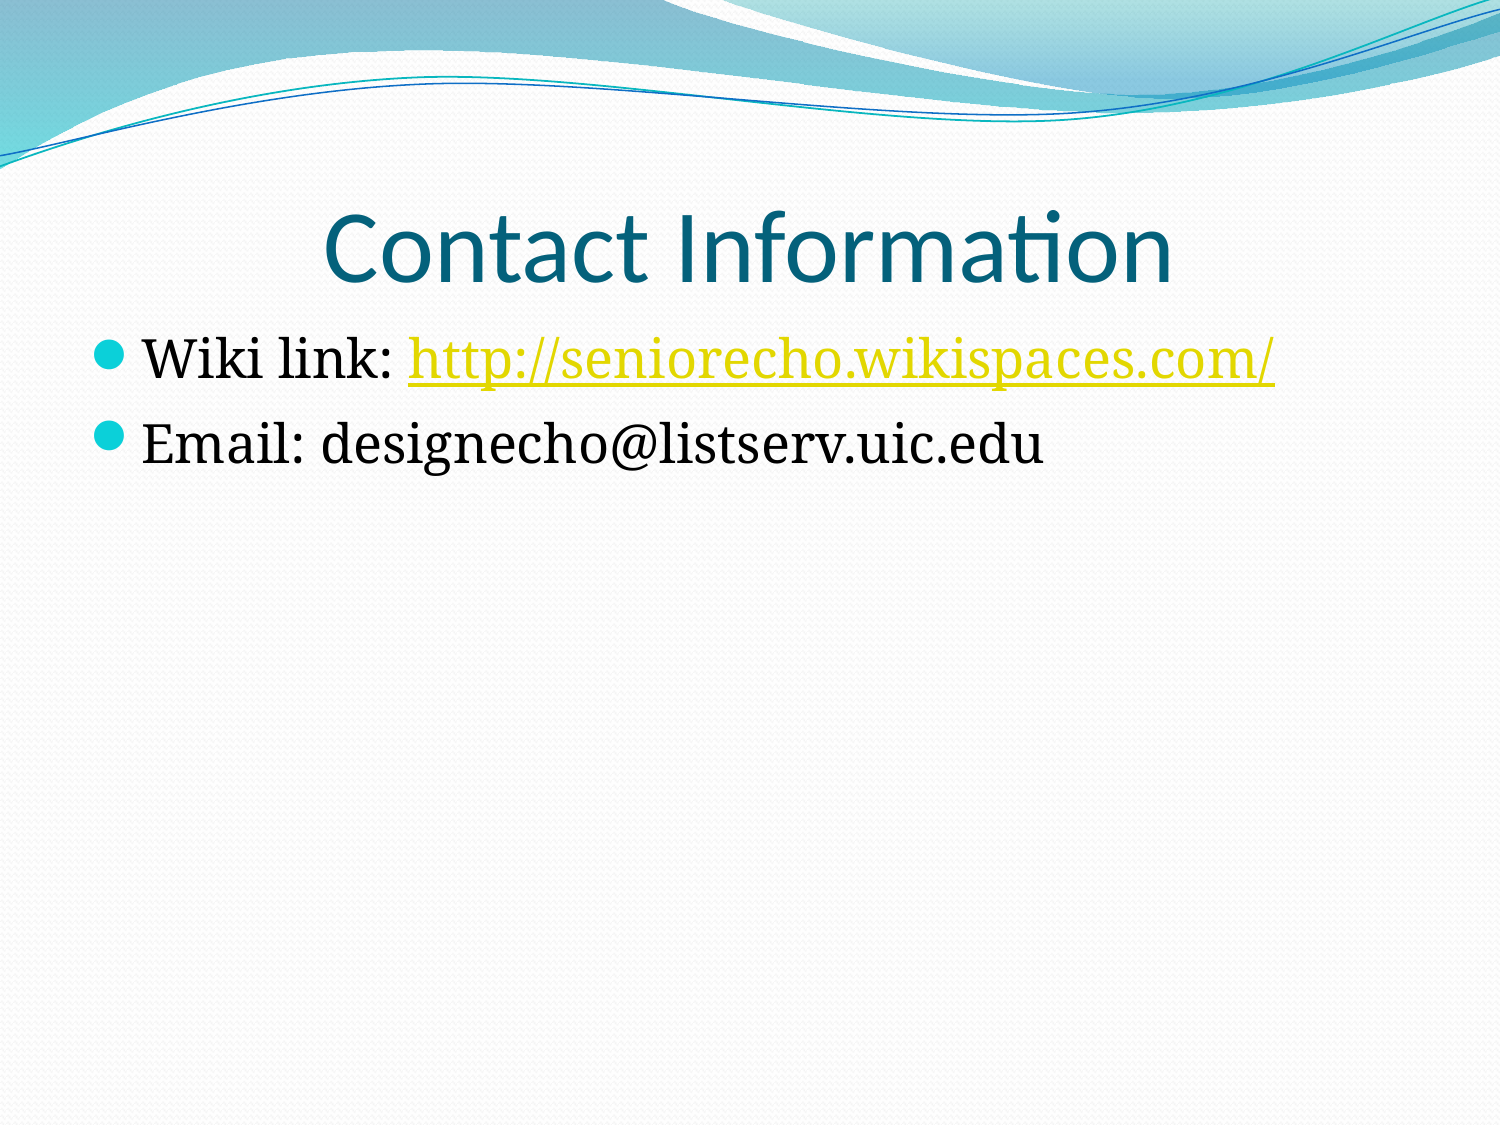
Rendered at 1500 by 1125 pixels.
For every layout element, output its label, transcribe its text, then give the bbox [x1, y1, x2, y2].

title Contact Information [75, 115, 1425, 303]
list Wiki link: http://seniorecho.wikispaces.com/ Email: designecho@listserv.uic.edu [75, 317, 1425, 1038]
